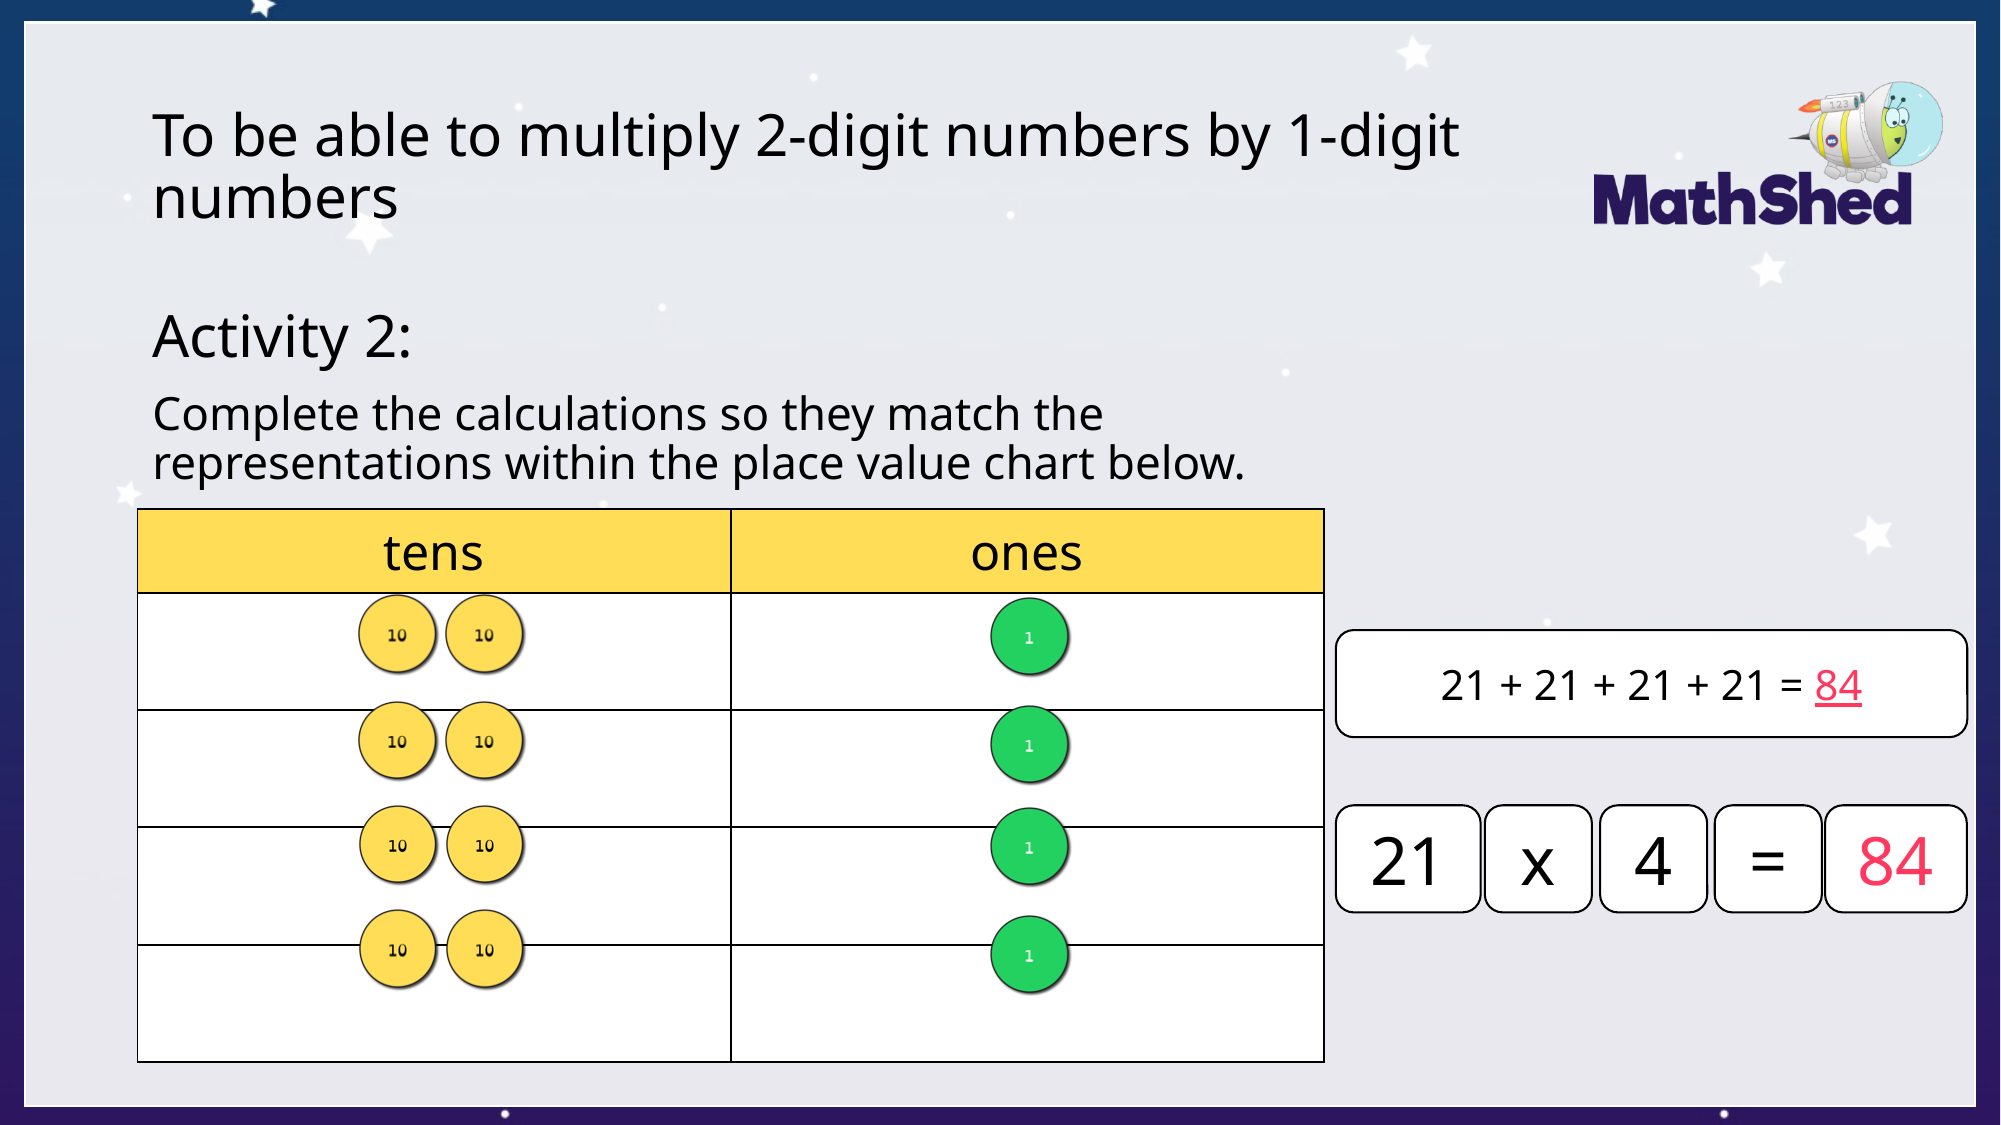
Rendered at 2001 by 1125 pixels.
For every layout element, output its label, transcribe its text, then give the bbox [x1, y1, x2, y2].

text_box 21 + 21 + 21 + 21 = 84 [1334, 629, 1969, 739]
table_header tens [138, 510, 730, 592]
table_cell [732, 946, 1323, 1061]
picture [0, 0, 2001, 1125]
text_box 84 [1824, 804, 1968, 914]
table_cell [732, 711, 1323, 826]
table_cell [138, 594, 730, 709]
table_cell [138, 711, 730, 826]
table_header ones [732, 510, 1323, 592]
text_box x [1483, 804, 1593, 914]
table_cell [138, 946, 730, 1061]
text_box 21 [1334, 804, 1482, 914]
table_cell [732, 828, 1323, 944]
table_cell [138, 828, 730, 944]
title To be able to multiply 2-digit numbers by 1-digit numbers [137, 59, 1578, 278]
text_box = [1713, 804, 1823, 914]
table_cell [732, 594, 1323, 709]
list Activity 2: Complete the calculations so they match the representations within the place value chart below. [137, 299, 1324, 508]
text_box 4 [1599, 804, 1709, 914]
